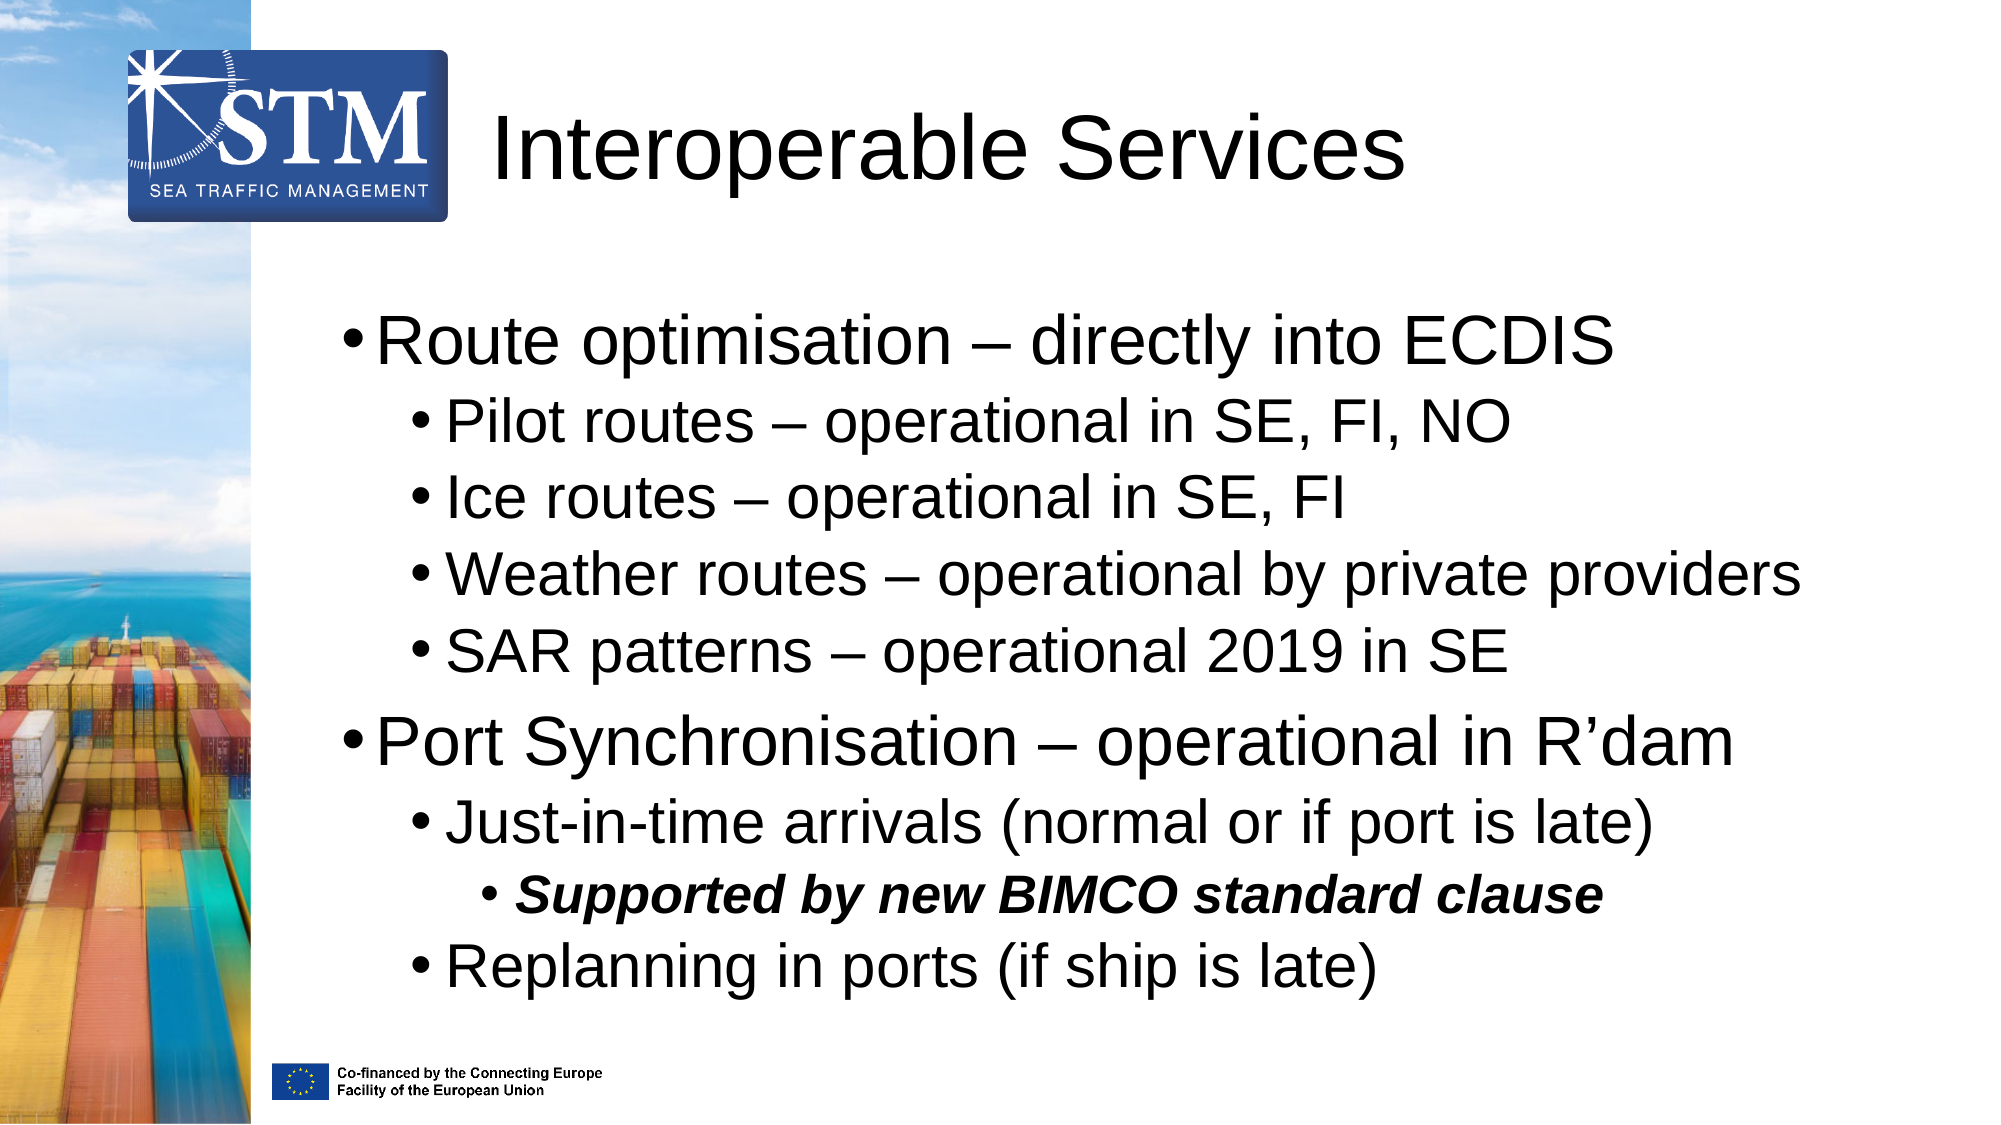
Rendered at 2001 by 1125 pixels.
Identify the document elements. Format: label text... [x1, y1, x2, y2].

list Route optimisation – directly into ECDIS Pilot routes – operational in SE, FI, NO Ice routes – operational in SE, FI Weather routes – operational by private providers SAR patterns – operational 2019 in SE Port Synchronisation – operational in R’dam Just-in-time arrivals (normal or if port is late) Supported by new BIMCO standard clause Replanning in ports (if ship is late) [326, 296, 1931, 1011]
picture [0, 0, 448, 1125]
picture [256, 1048, 626, 1113]
title Interoperable Services [475, 64, 1931, 207]
